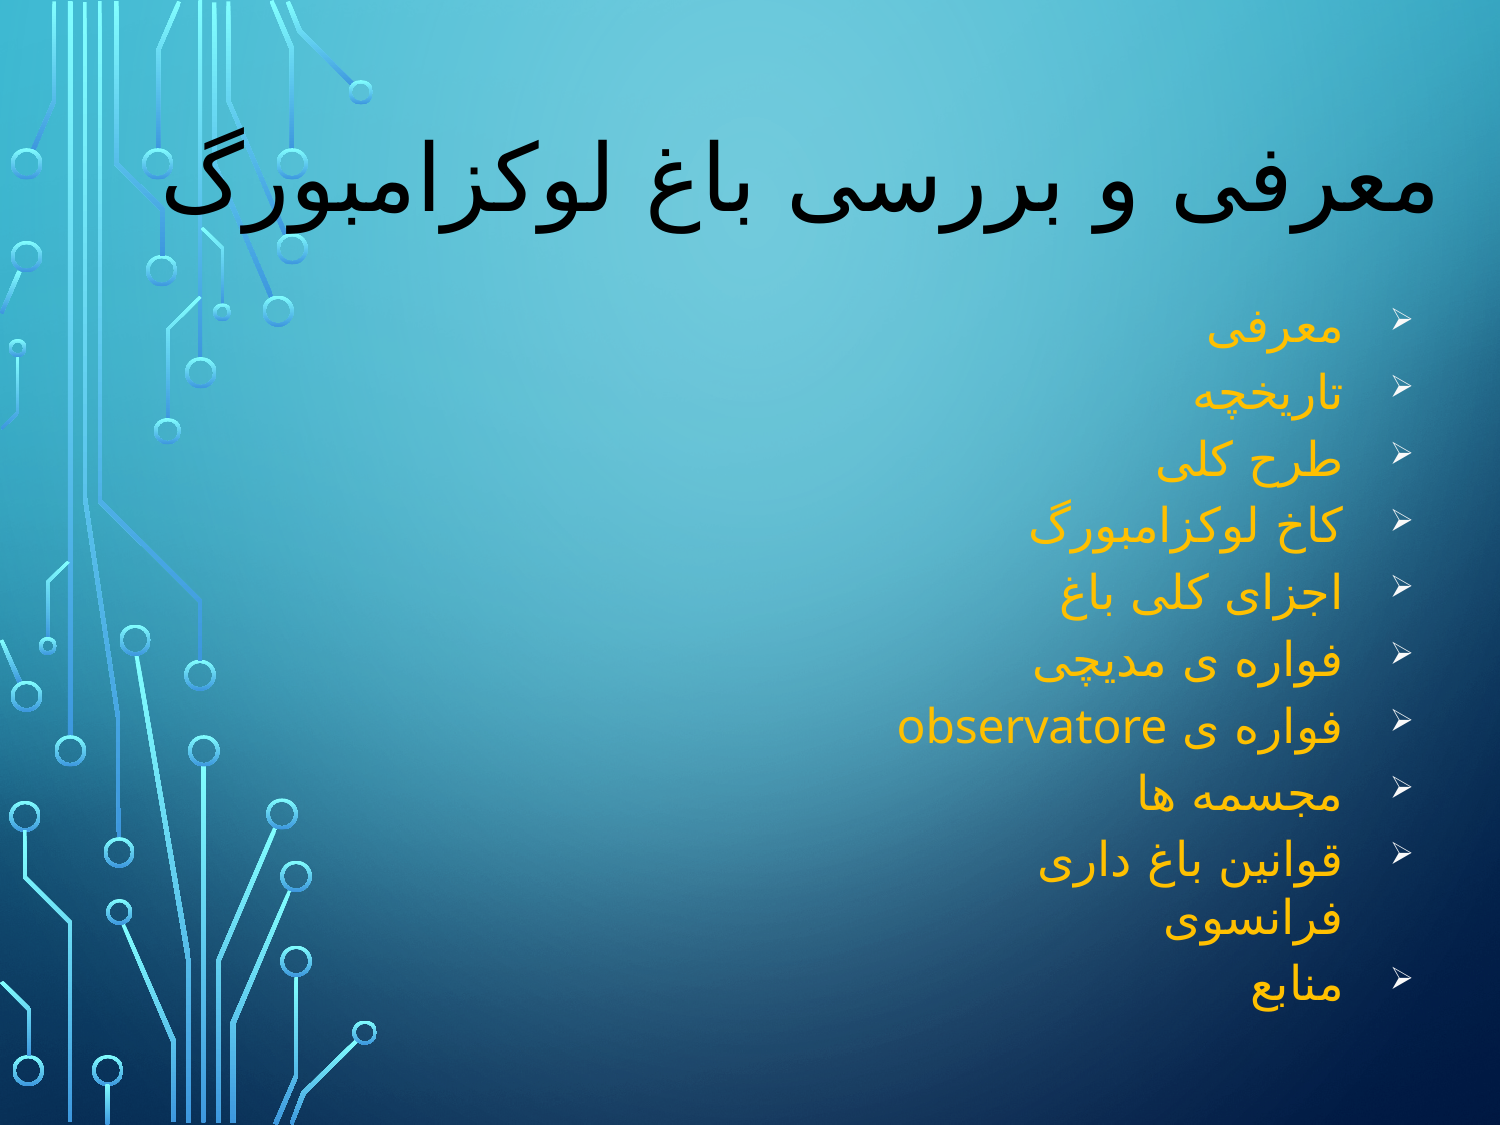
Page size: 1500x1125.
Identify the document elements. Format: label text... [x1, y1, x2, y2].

title معرفی و بررسی باغ لوکزامبورگ [145, 75, 1496, 288]
text_box معرفی تاریخچه طرح کلی کاخ لوکزامبورگ اجزای کلی باغ فواره ی مدیچی فواره ی observatore مجسمه ها قوانین باغ داری فرانسوی منابع [875, 287, 1425, 1035]
